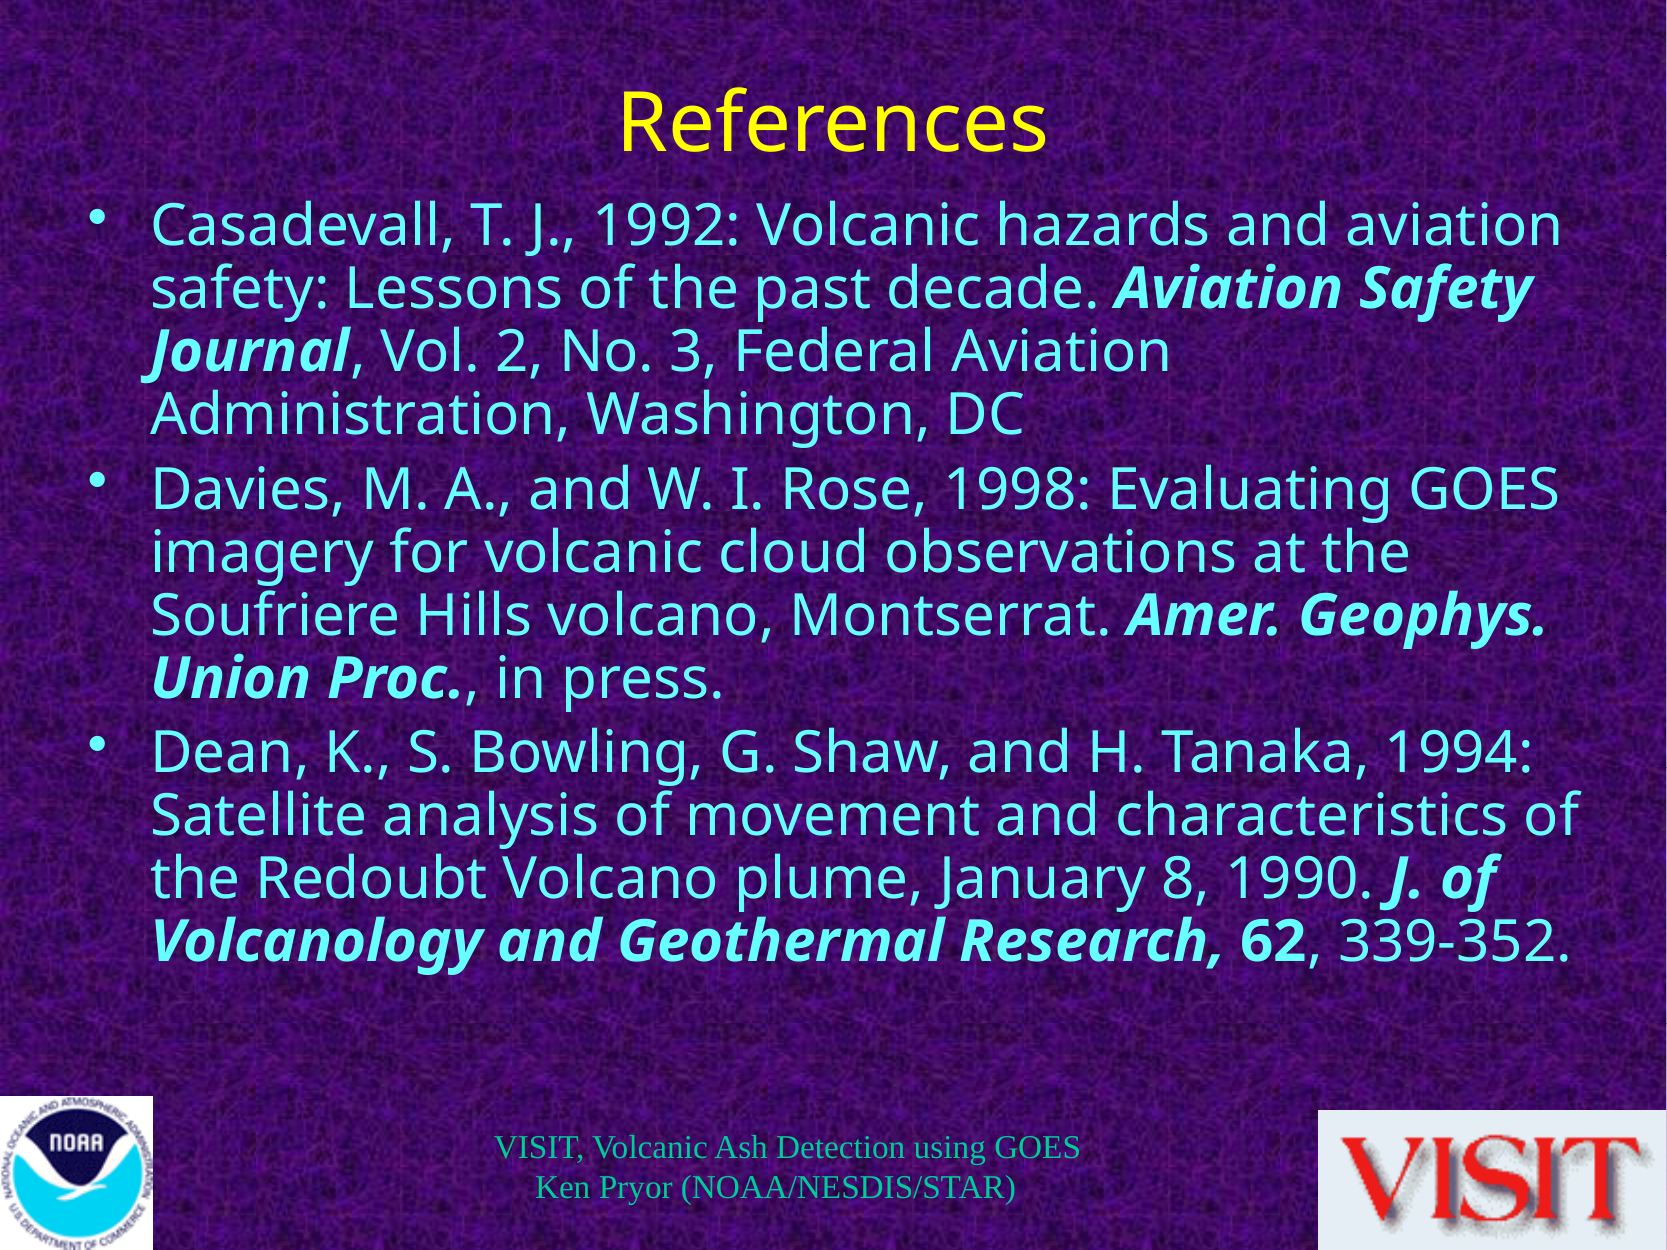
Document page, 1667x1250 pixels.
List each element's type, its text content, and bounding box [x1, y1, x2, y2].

title References [124, 55, 1542, 181]
picture [0, 0, 1667, 1250]
list Casadevall, T. J., 1992: Volcanic hazards and aviation safety: Lessons of the past decade. Aviation Safety Journal, Vol. 2, No. 3, Federal Aviation Administration, Washington, DC Davies, M. A., and W. I. Rose, 1998: Evaluating GOES imagery for volcanic cloud observations at the Soufriere Hills volcano, Montserrat. Amer. Geophys. Union Proc., in press. Dean, K., S. Bowling, G. Shaw, and H. Tanaka, 1994: Satellite analysis of movement and characteristics of the Redoubt Volcano plume, January 8, 1990. J. of Volcanology and Geothermal Research, 62, 339-352. [70, 186, 1599, 1132]
